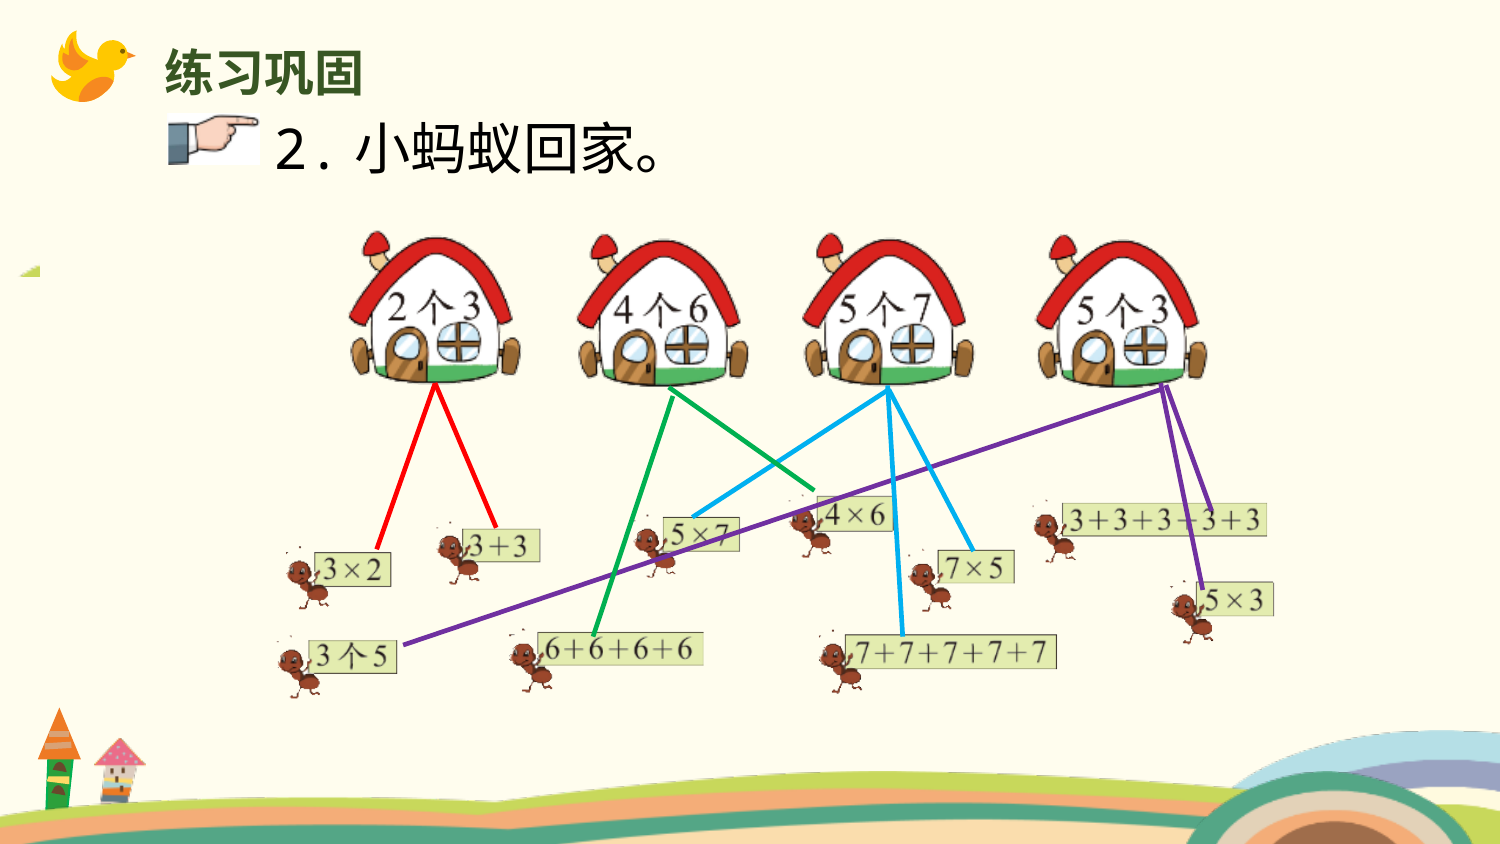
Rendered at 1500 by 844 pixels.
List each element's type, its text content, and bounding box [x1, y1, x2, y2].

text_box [434, 383, 497, 389]
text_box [887, 385, 903, 637]
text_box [593, 395, 673, 637]
text_box 2.小蚂蚁回家。 [262, 107, 731, 187]
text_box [692, 389, 887, 518]
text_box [376, 383, 434, 550]
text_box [668, 387, 815, 491]
text_box 练习巩固 [152, 35, 376, 107]
picture [0, 0, 1500, 844]
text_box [1160, 383, 1203, 590]
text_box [903, 389, 974, 552]
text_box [1203, 384, 1212, 511]
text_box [403, 389, 1161, 646]
